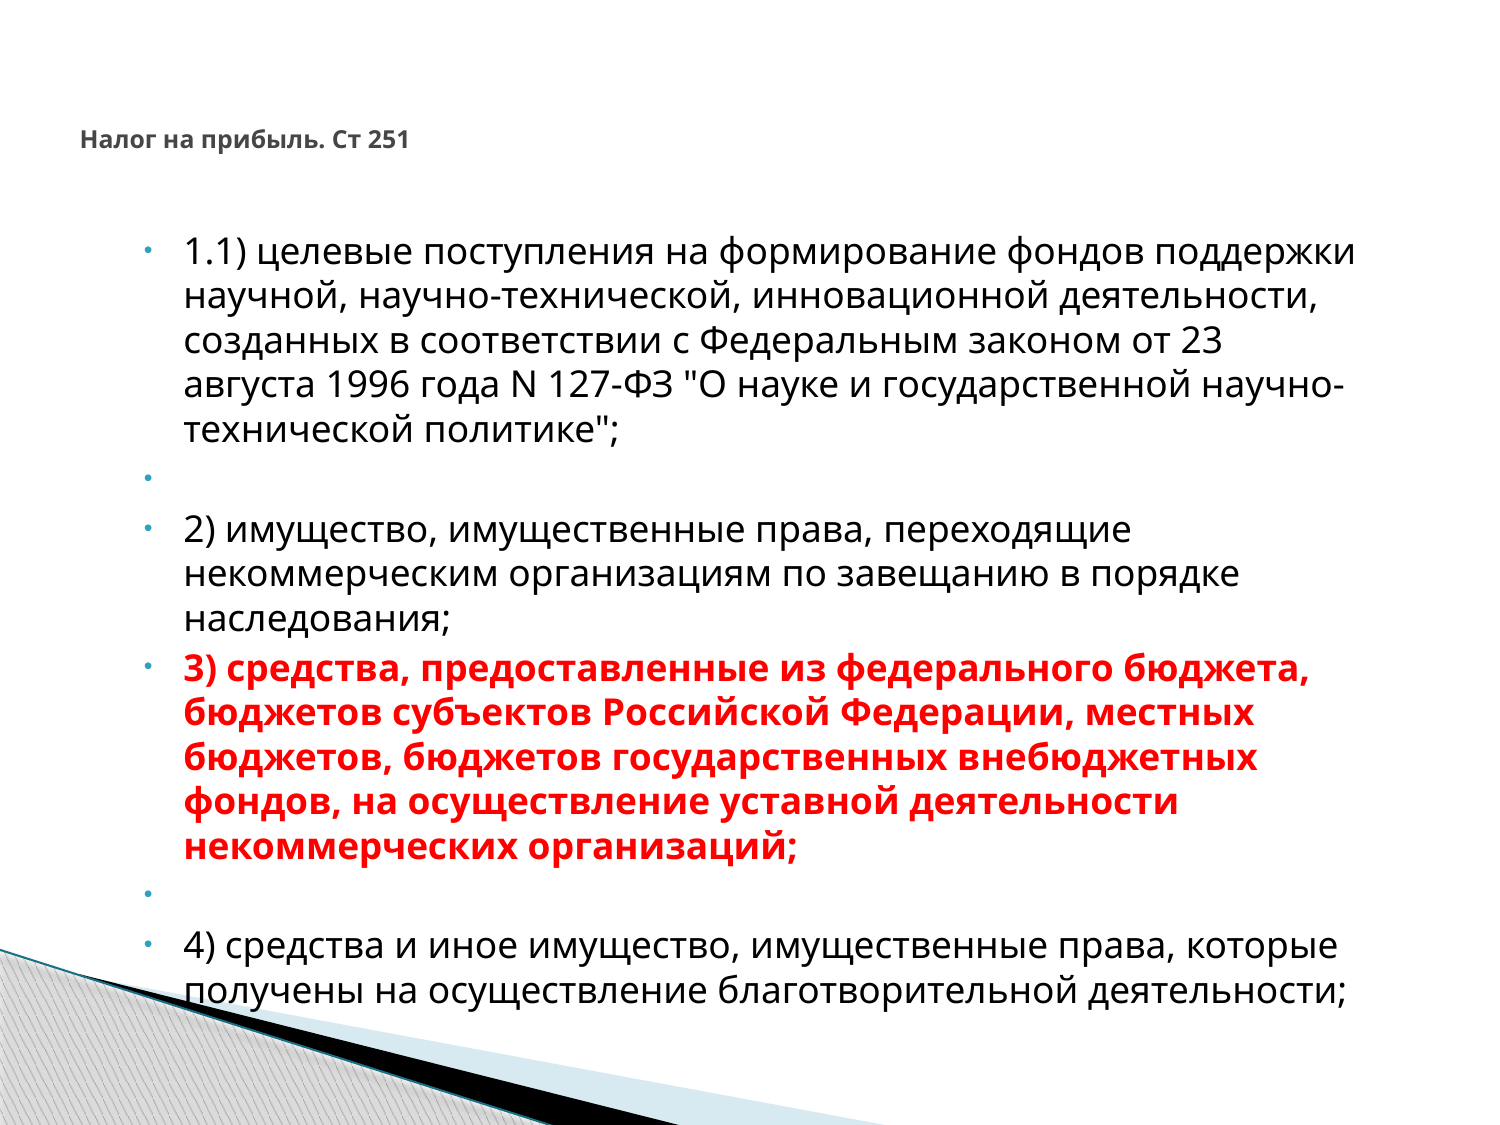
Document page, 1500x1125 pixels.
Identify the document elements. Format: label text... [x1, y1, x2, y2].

title Налог на прибыль. Ст 251 [64, 115, 1425, 161]
list 1.1) целевые поступления на формирование фондов поддержки научной, научно-технической, инновационной деятельности, созданных в соответствии с Федеральным законом от 23 августа 1996 года N 127-ФЗ "О науке и государственной научно-технической политике"; 2) имущество, имущественные права, переходящие некоммерческим организациям по завещанию в порядке наследования; 3) средства, предоставленные из федерального бюджета, бюджетов субъектов Российской Федерации, местных бюджетов, бюджетов государственных внебюджетных фондов, на осуществление уставной деятельности некоммерческих организаций; 4) средства и иное имущество, имущественные права, которые получены на осуществление благотворительной деятельности; [112, 220, 1376, 1059]
